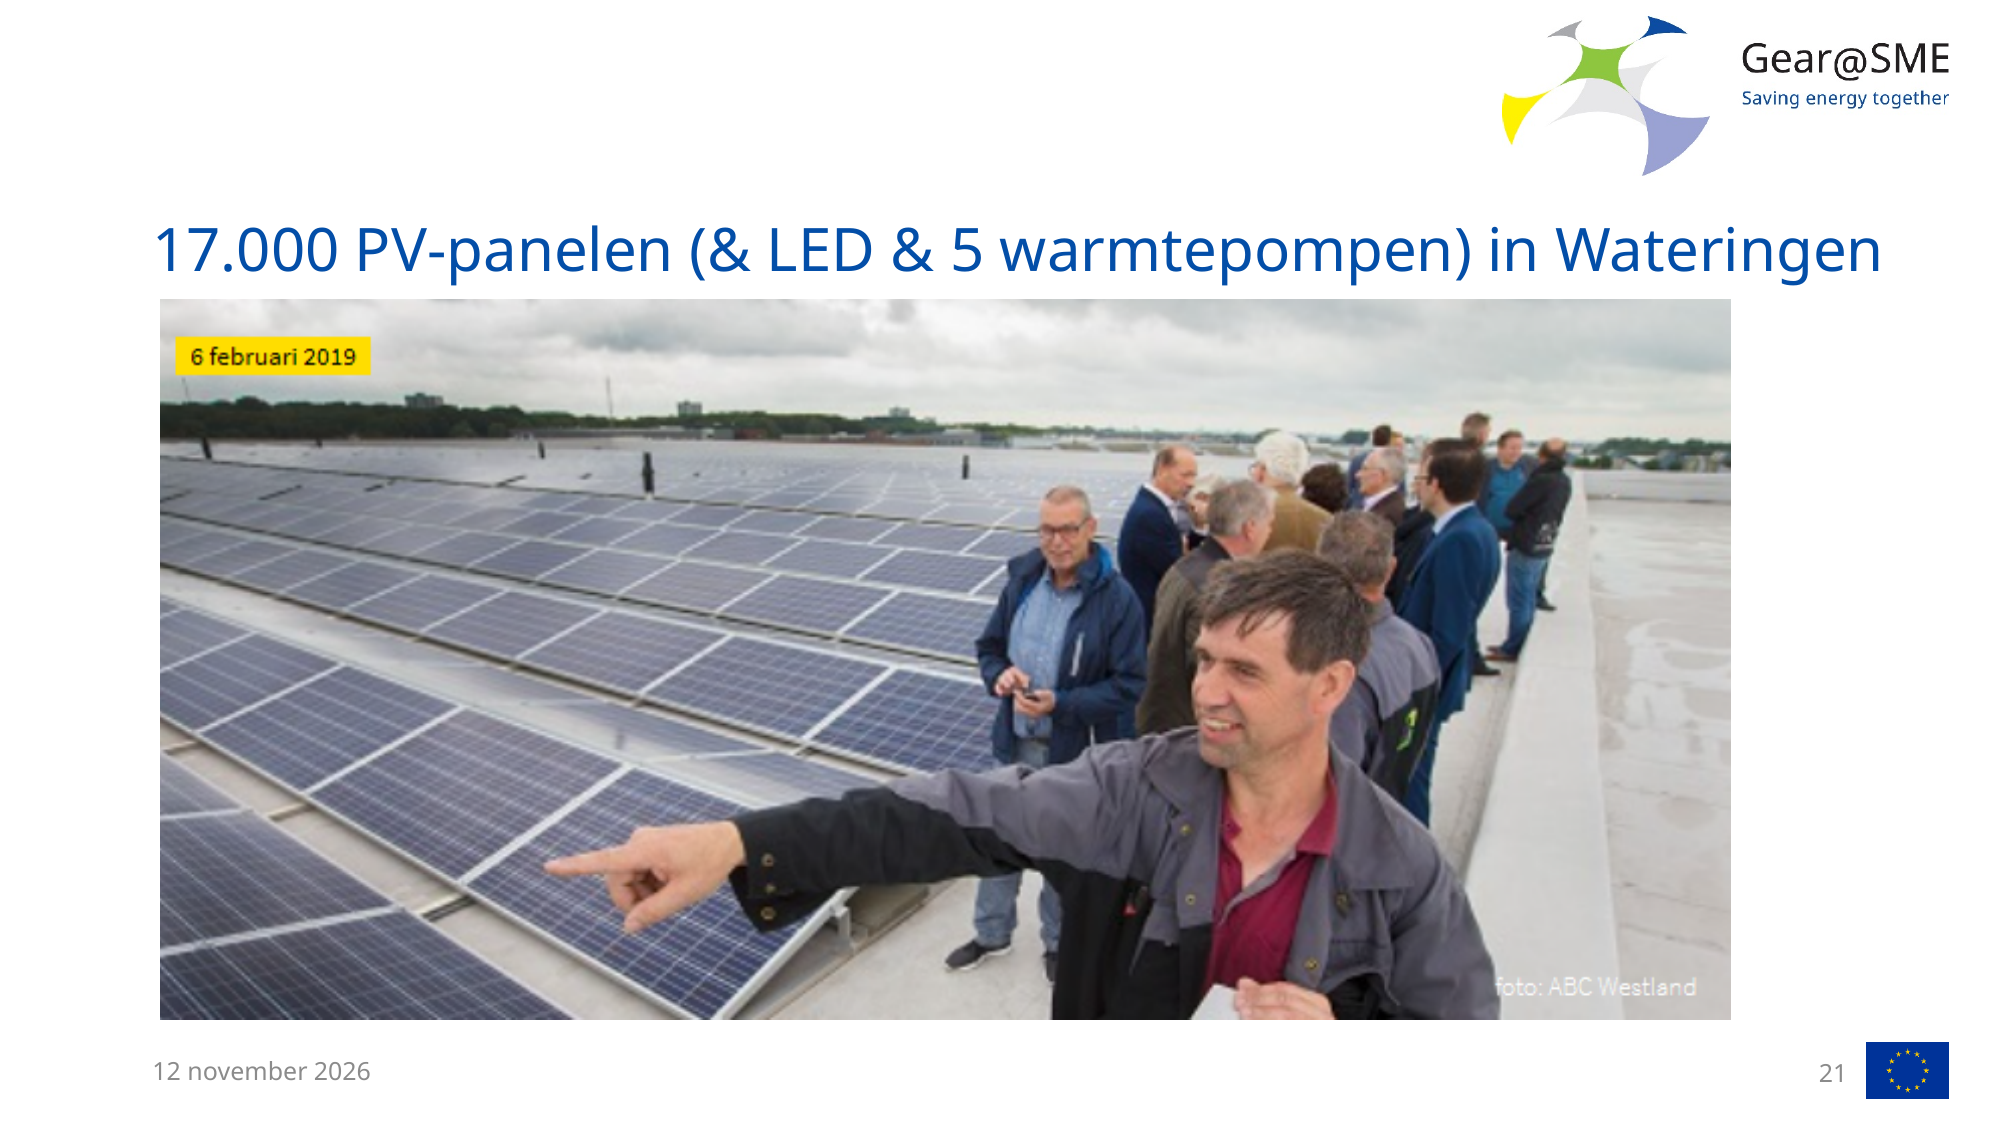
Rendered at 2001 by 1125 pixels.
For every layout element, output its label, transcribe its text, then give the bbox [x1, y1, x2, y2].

picture [1866, 1042, 1949, 1099]
title 17.000 PV-panelen (& LED & 5 warmtepompen) in Wateringen [137, 205, 1922, 300]
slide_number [137, 1042, 588, 1103]
picture [160, 299, 1731, 1020]
slide_number 21 [1412, 1044, 1863, 1104]
picture [1502, 16, 1949, 176]
